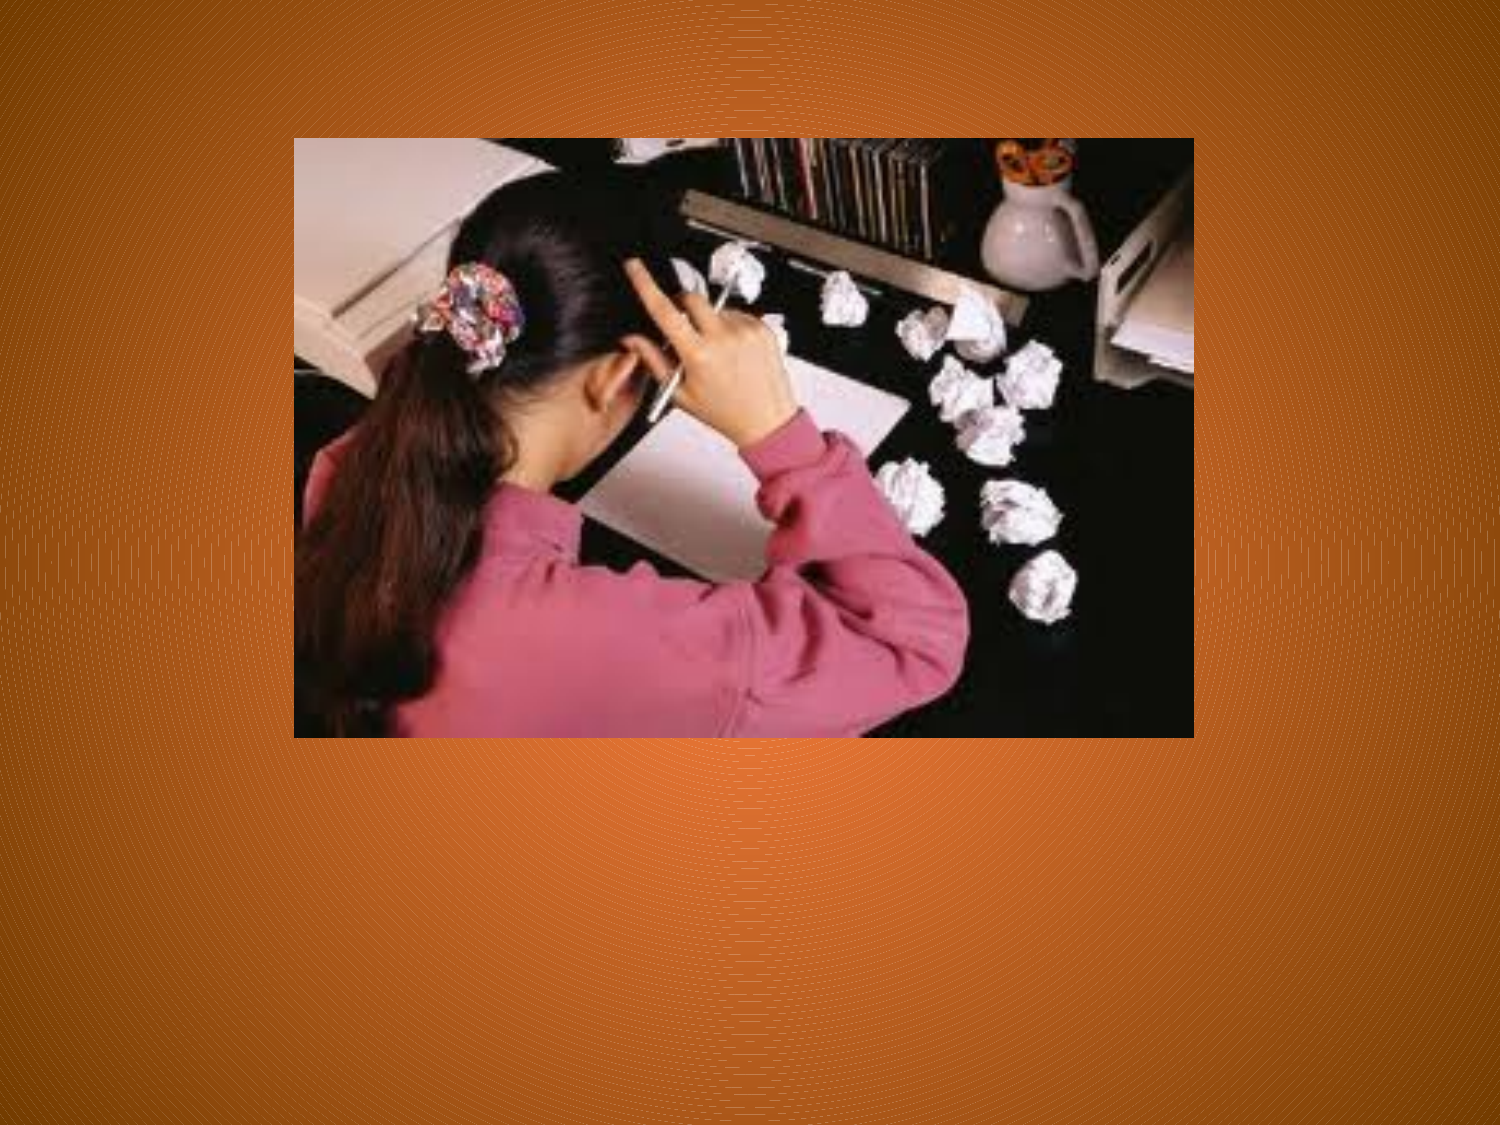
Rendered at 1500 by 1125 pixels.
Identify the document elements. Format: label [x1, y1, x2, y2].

picture [293, 100, 1195, 776]
